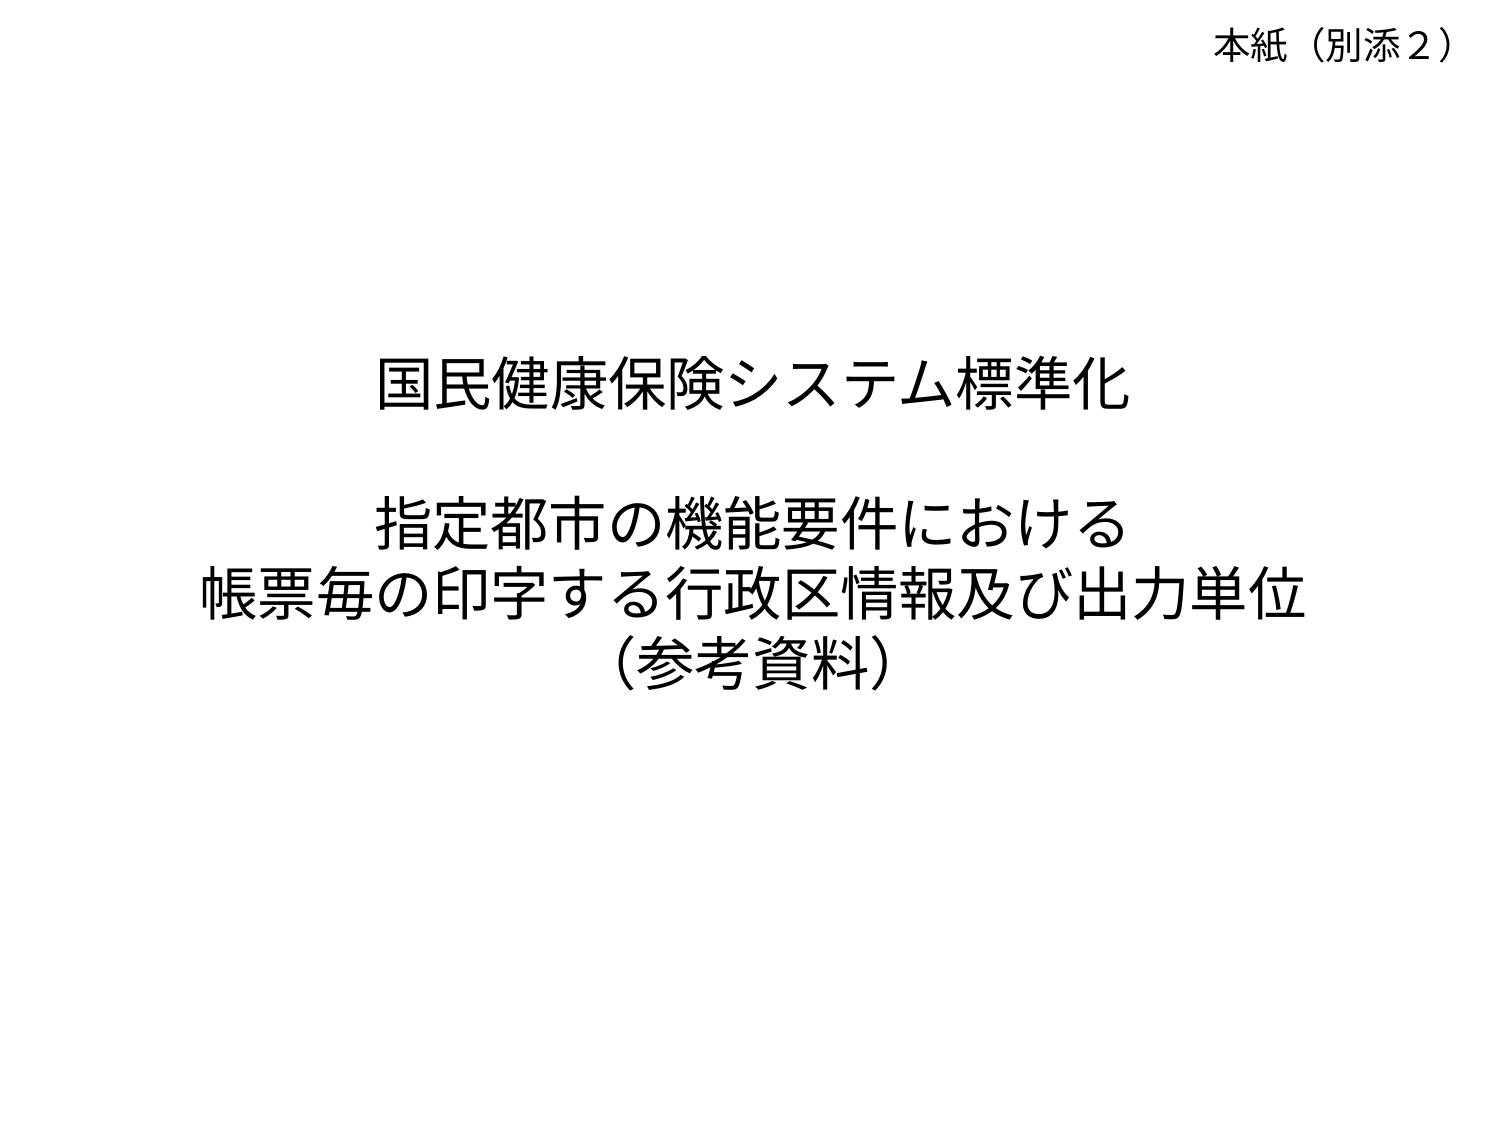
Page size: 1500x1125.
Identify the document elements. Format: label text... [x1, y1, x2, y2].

text_box 本紙（別添２） [1198, 0, 1494, 89]
text_box 国民健康保険システム標準化 指定都市の機能要件における 帳票毎の印字する行政区情報及び出力単位 （参考資料） [11, 270, 1494, 774]
